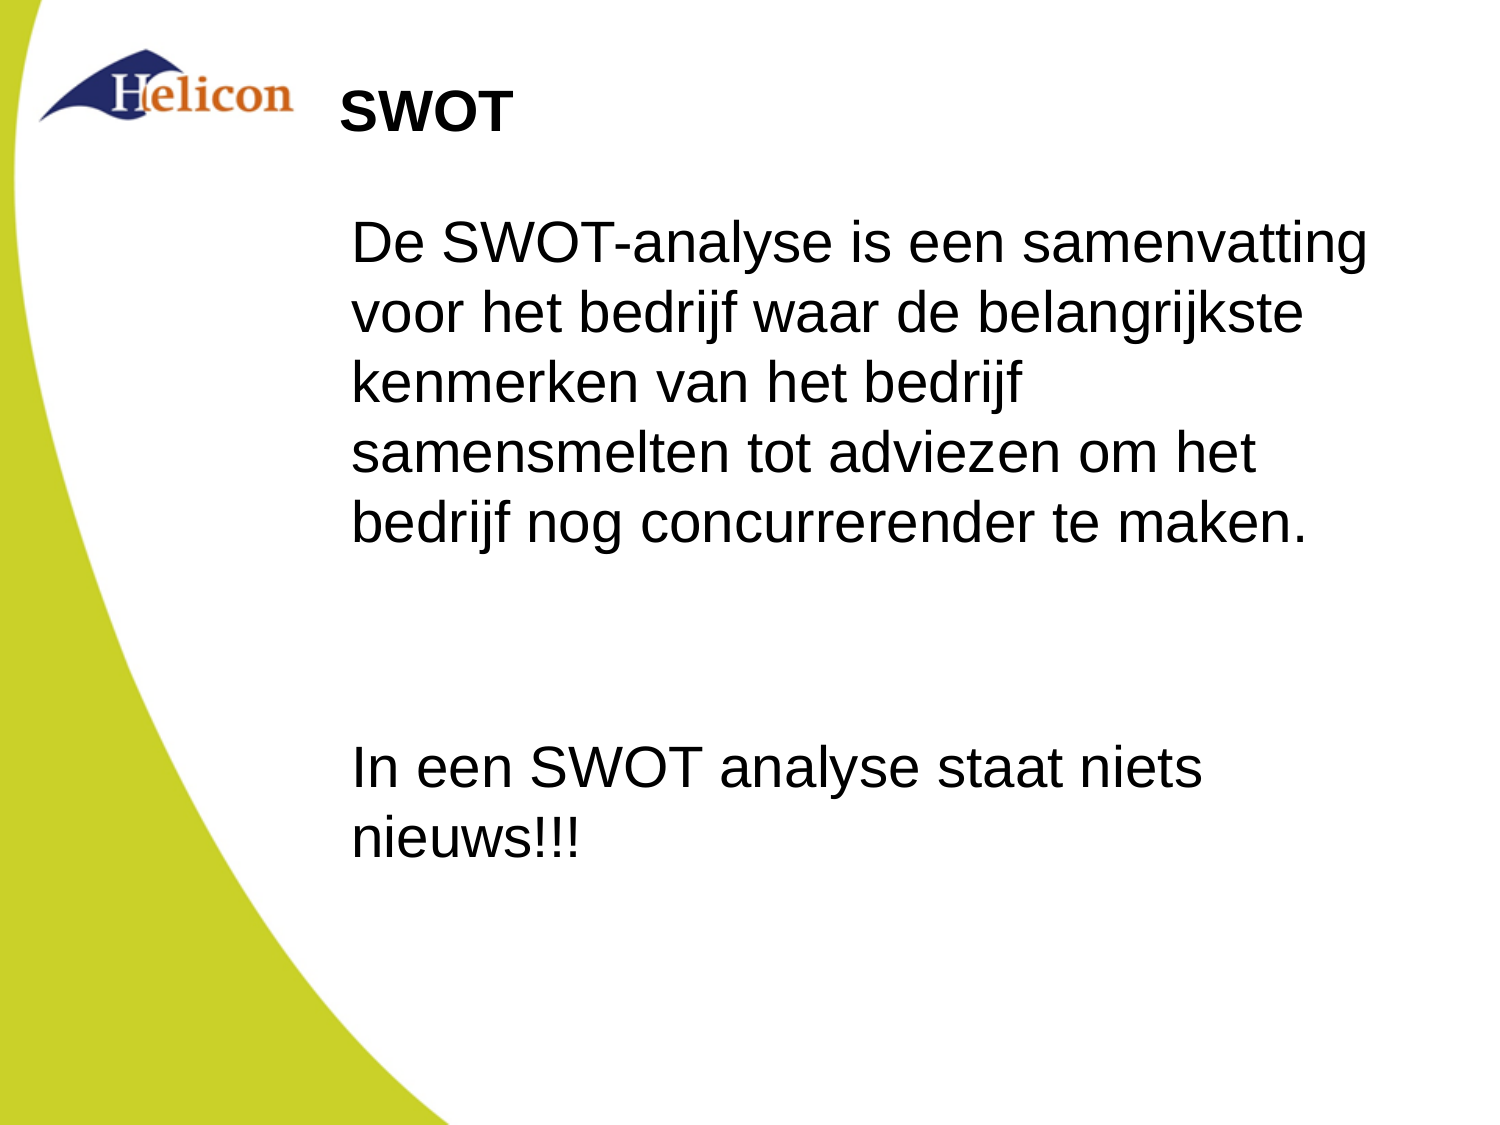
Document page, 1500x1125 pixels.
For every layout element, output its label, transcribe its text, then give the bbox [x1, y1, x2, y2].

list De SWOT-analyse is een samenvatting voor het bedrijf waar de belangrijkste kenmerken van het bedrijf samensmelten tot adviezen om het bedrijf nog concurrerender te maken. In een SWOT analyse staat niets nieuws!!! [336, 196, 1425, 1005]
title SWOT [324, 54, 1415, 161]
picture [0, 0, 1500, 1125]
